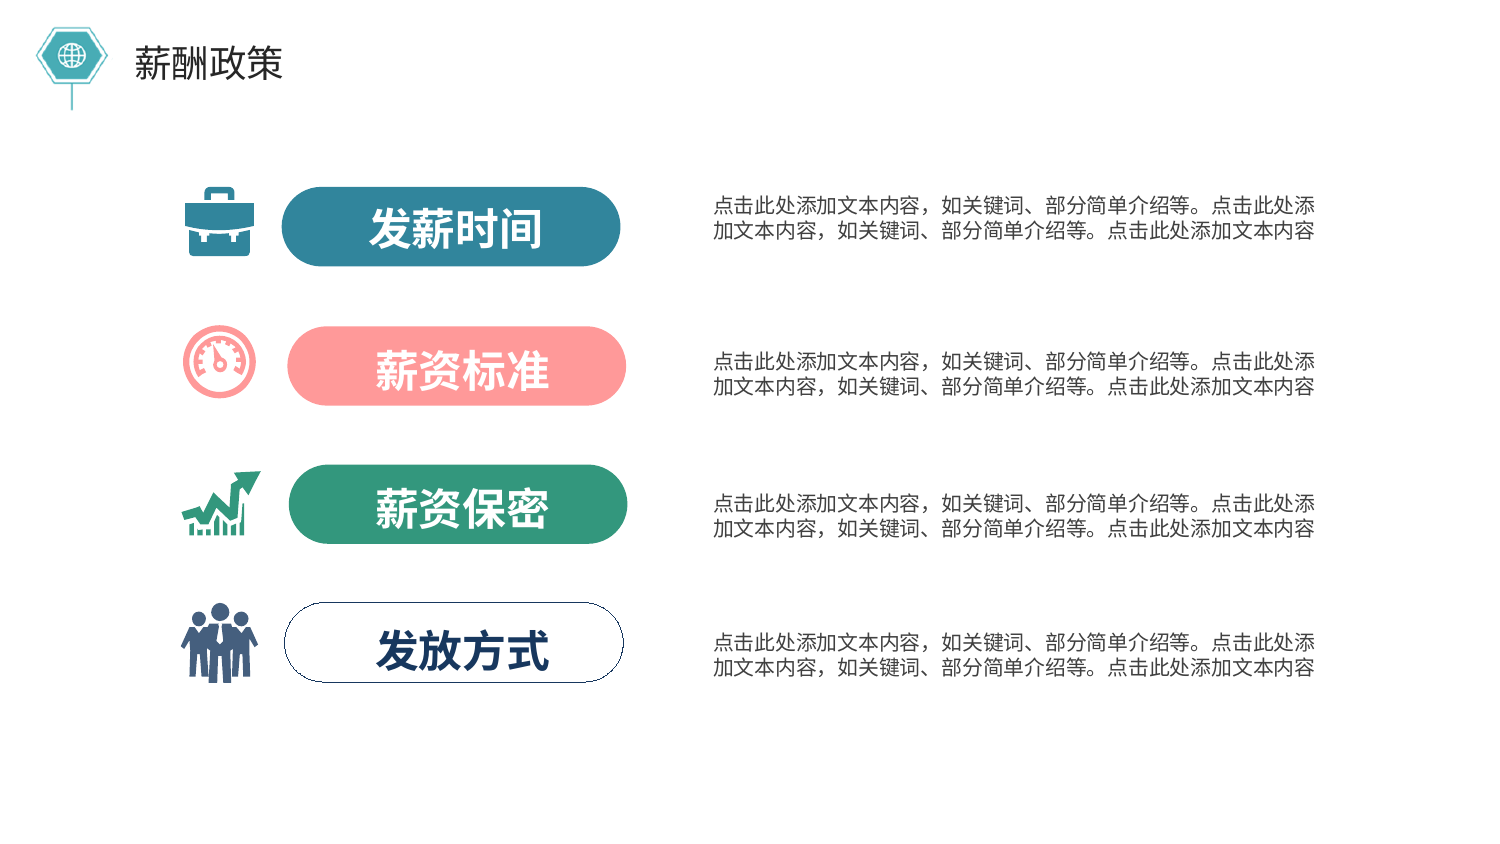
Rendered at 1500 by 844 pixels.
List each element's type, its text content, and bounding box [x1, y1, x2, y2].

text_box 点击此处添加文本内容，如关键词、部分简单介绍等。点击此处添加文本内容，如关键词、部分简单介绍等。点击此处添加文本内容 [701, 485, 1340, 572]
text_box [192, 611, 206, 627]
text_box [189, 229, 250, 257]
picture [29, 20, 113, 115]
text_box [288, 464, 628, 544]
text_box [189, 522, 194, 536]
text_box 薪资标准 [363, 338, 562, 402]
text_box [239, 503, 245, 536]
text_box 发放方式 [363, 617, 562, 682]
text_box [185, 203, 254, 231]
text_box [214, 514, 220, 536]
text_box 点击此处添加文本内容，如关键词、部分简单介绍等。点击此处添加文本内容，如关键词、部分简单介绍等。点击此处添加文本内容 [701, 186, 1340, 274]
text_box 点击此处添加文本内容，如关键词、部分简单介绍等。点击此处添加文本内容，如关键词、部分简单介绍等。点击此处添加文本内容 [701, 623, 1340, 710]
text_box [180, 623, 259, 683]
text_box [204, 186, 235, 200]
text_box [285, 324, 629, 408]
text_box [197, 528, 203, 536]
text_box 发薪时间 [340, 195, 572, 260]
text_box 薪酬政策 [119, 32, 300, 93]
text_box 点击此处添加文本内容，如关键词、部分简单介绍等。点击此处添加文本内容，如关键词、部分简单介绍等。点击此处添加文本内容 [701, 343, 1340, 430]
text_box 薪资保密 [363, 475, 562, 540]
text_box [230, 523, 237, 536]
text_box [180, 323, 258, 401]
text_box [211, 602, 230, 622]
text_box [284, 602, 624, 683]
text_box [222, 519, 228, 536]
text_box [206, 528, 211, 536]
text_box [181, 471, 261, 525]
text_box [281, 186, 621, 267]
text_box [233, 611, 249, 627]
